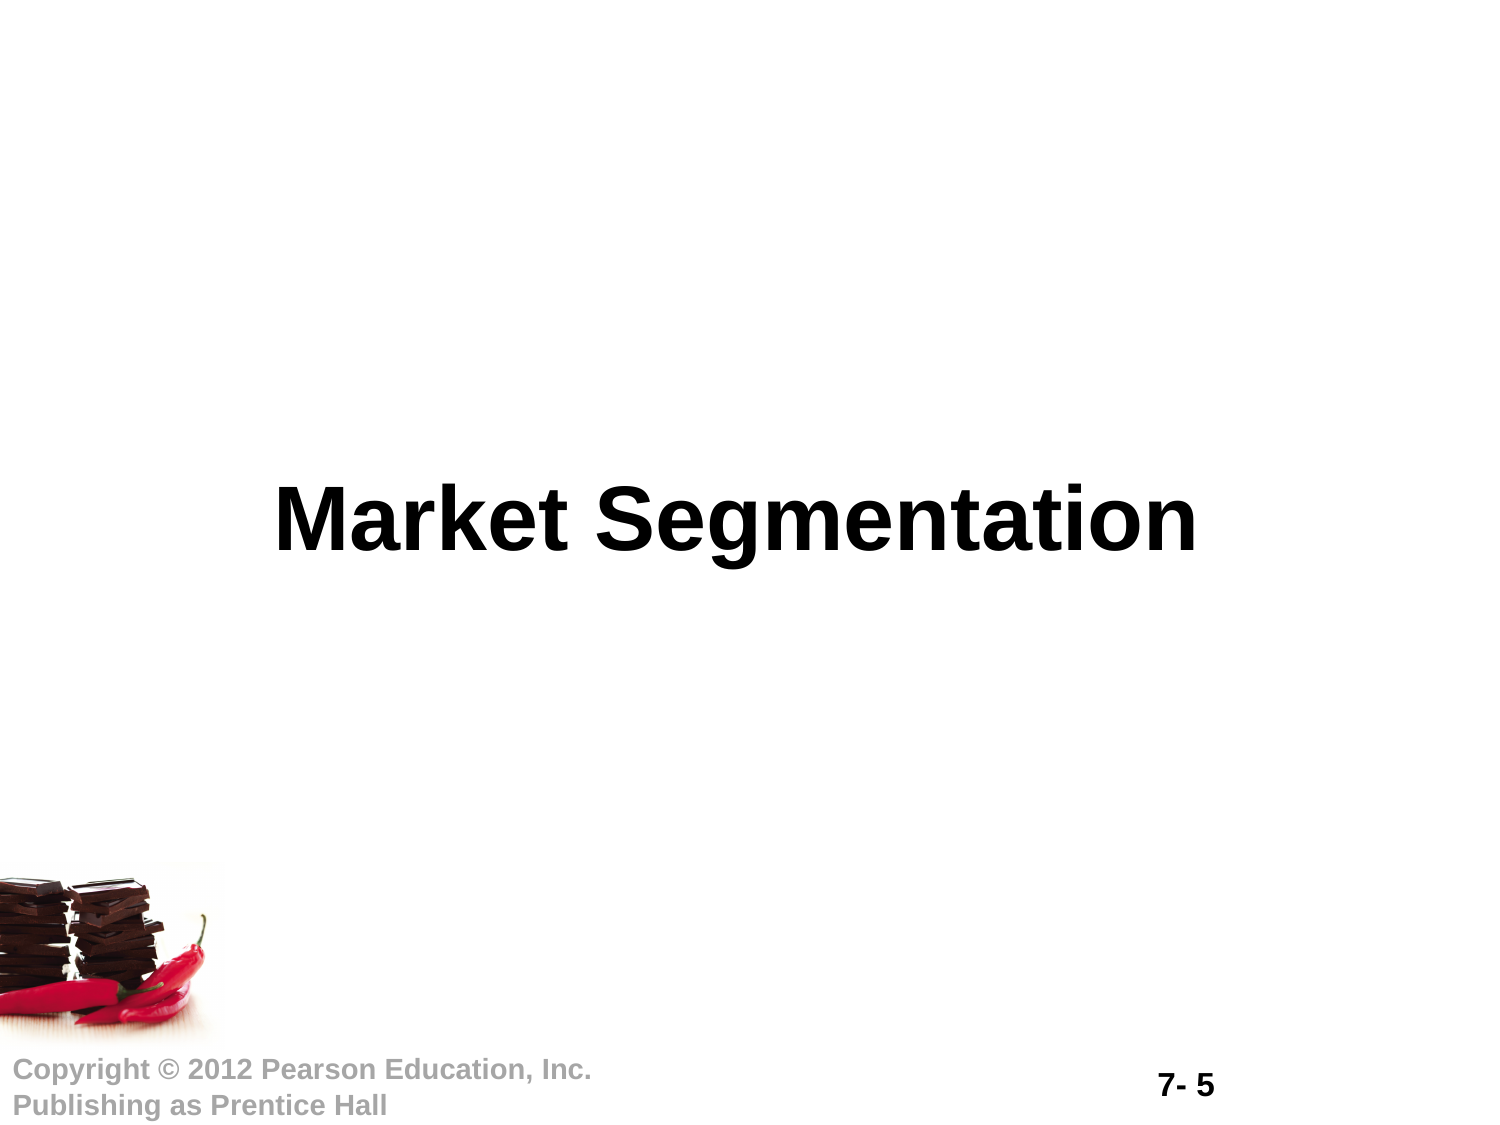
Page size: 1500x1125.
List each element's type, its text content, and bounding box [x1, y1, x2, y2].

picture [0, 862, 225, 1050]
title Market Segmentation [112, 437, 1388, 626]
